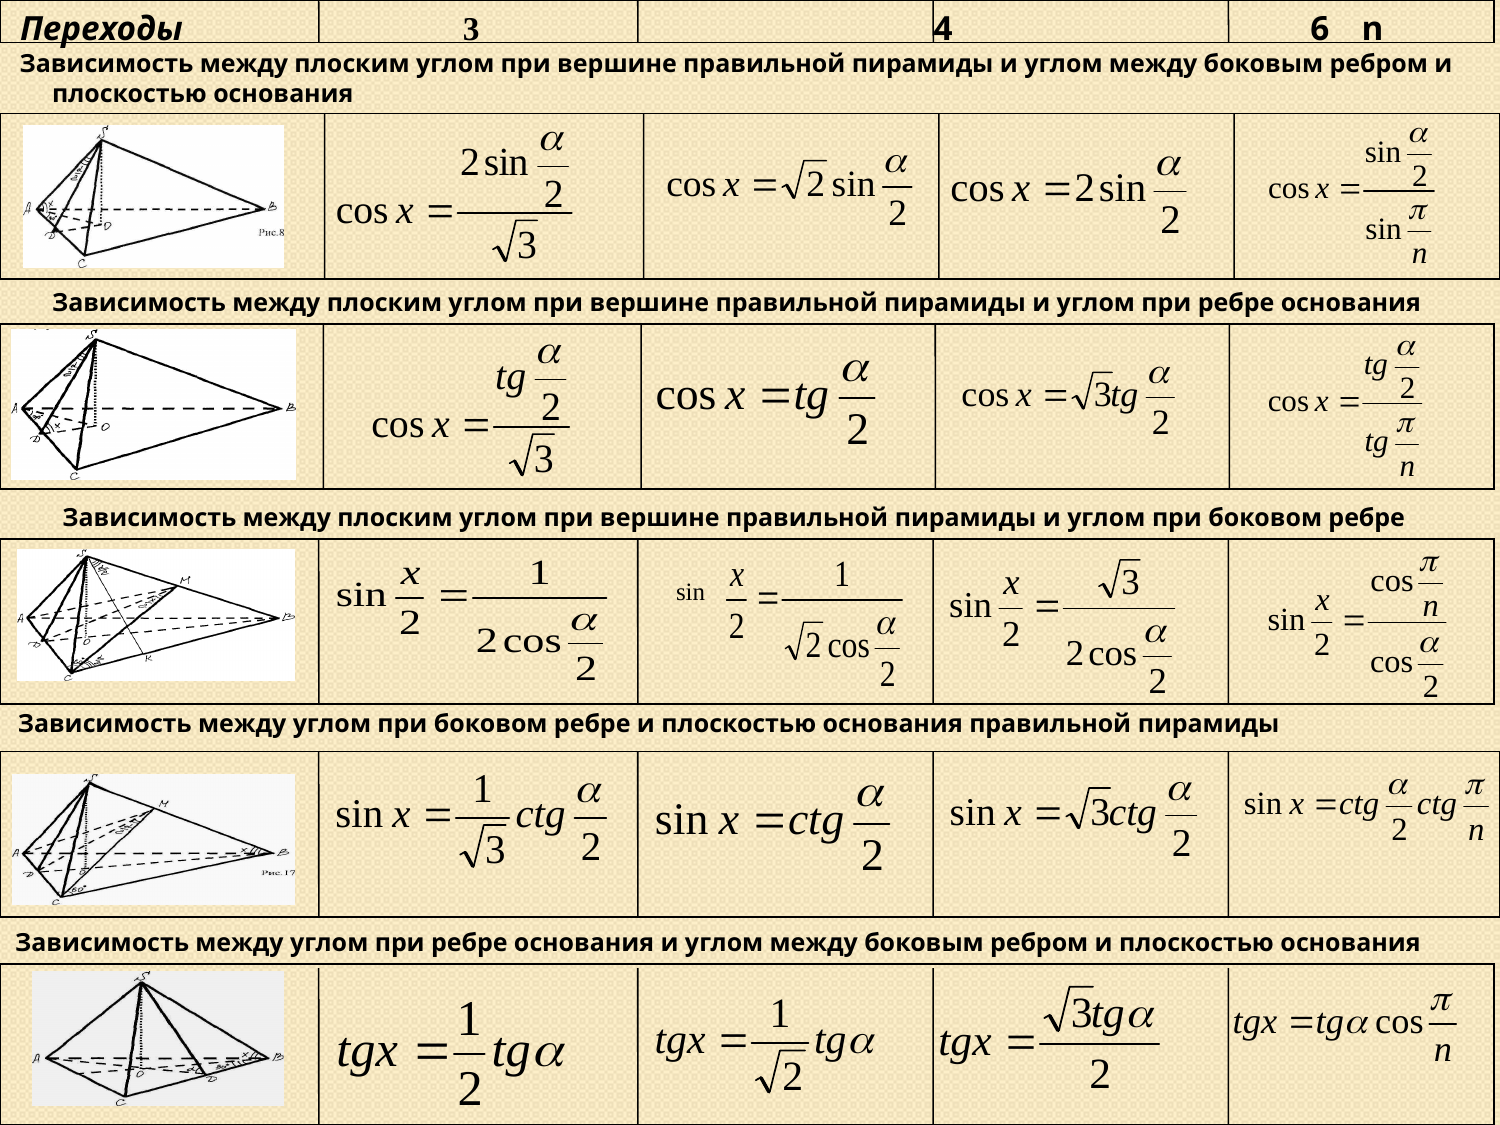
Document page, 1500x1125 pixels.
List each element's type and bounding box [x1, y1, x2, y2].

text_box [0, 0, 1500, 1125]
